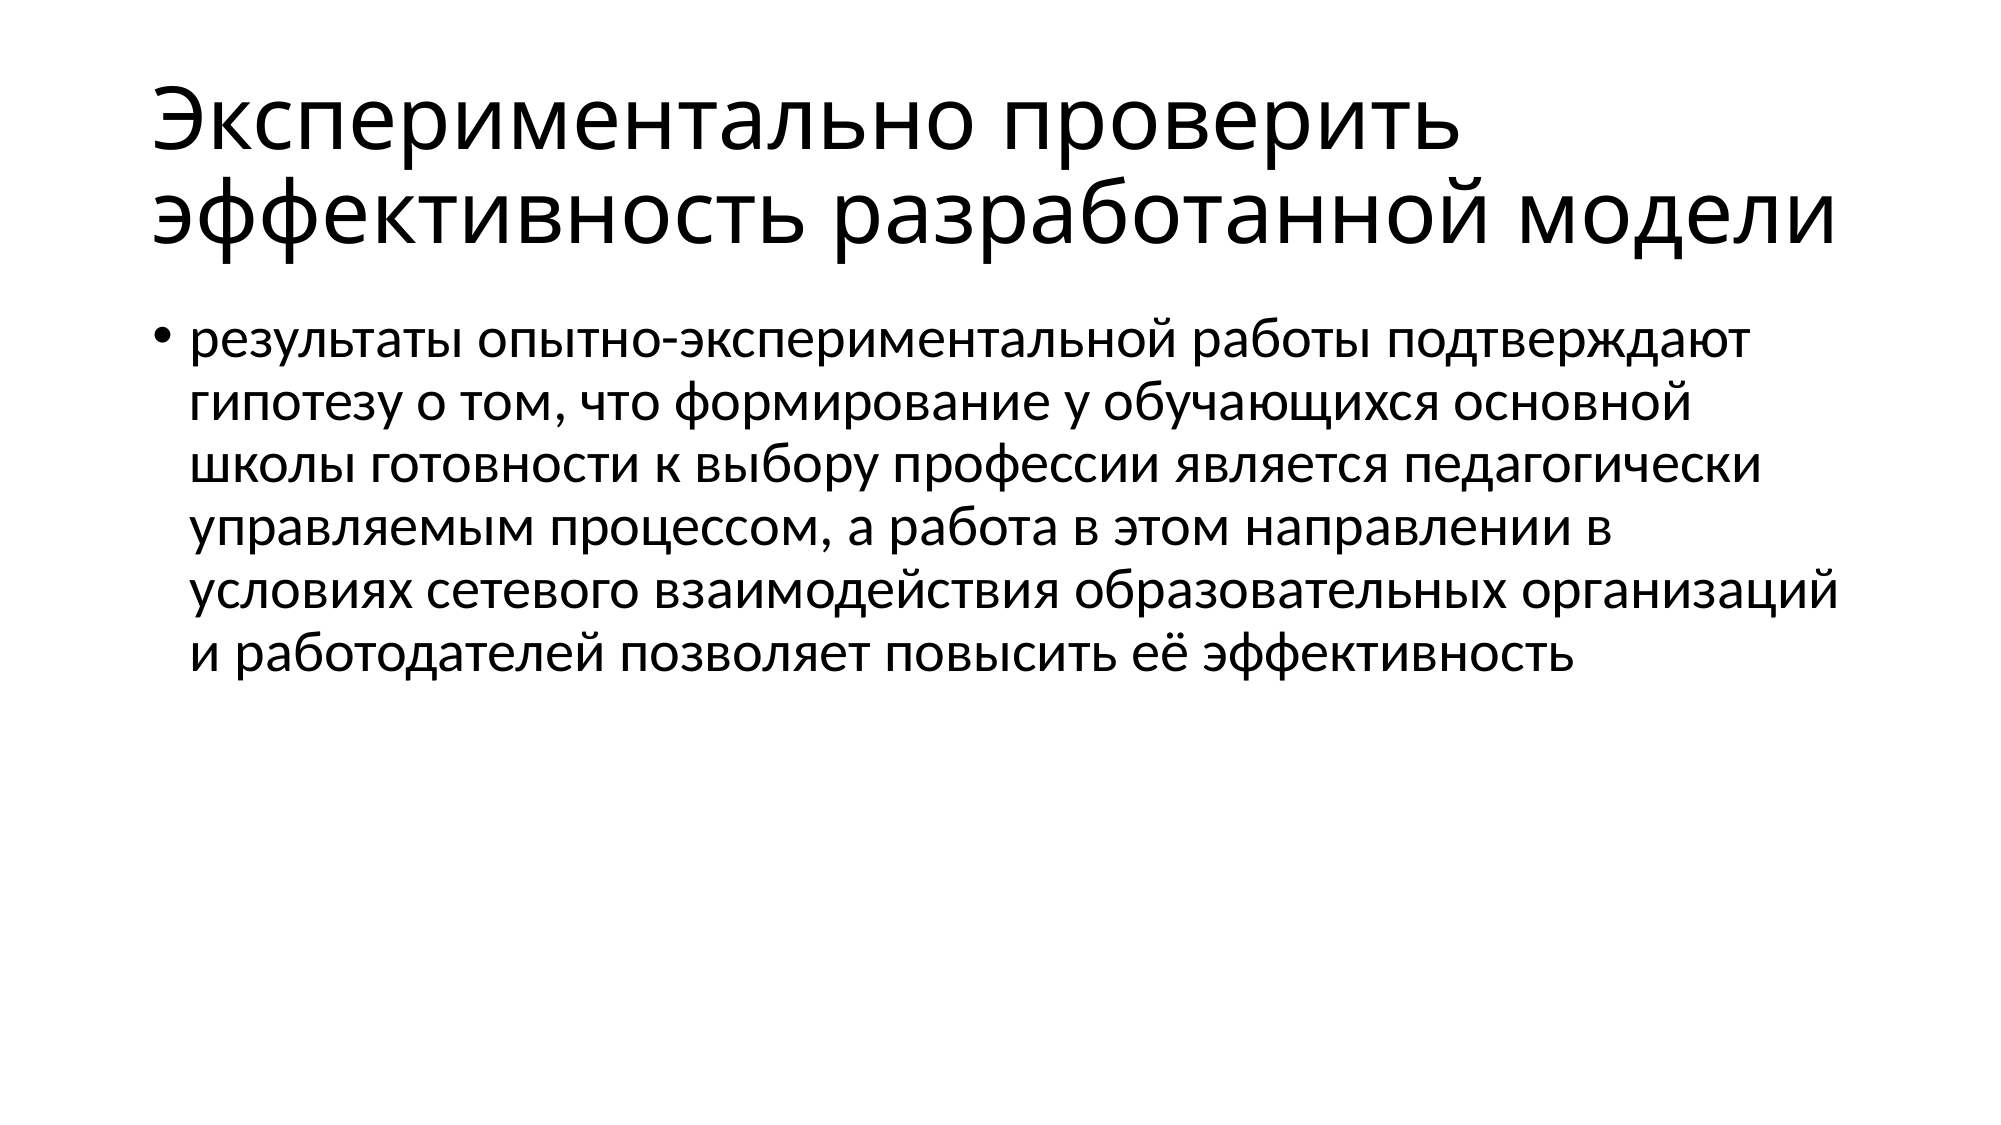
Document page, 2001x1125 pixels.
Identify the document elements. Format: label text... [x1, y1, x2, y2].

list результаты опытно-экспериментальной работы подтверждают гипотезу о том, что формирование у обучающихся основной школы готовности к выбору профессии является педагогически управляемым процессом, а работа в этом направлении в условиях сетевого взаимодействия образовательных организаций и работодателей позволяет повысить её эффективность [137, 299, 1863, 1014]
title Экспериментально проверить эффективность разработанной модели [137, 59, 1863, 278]
